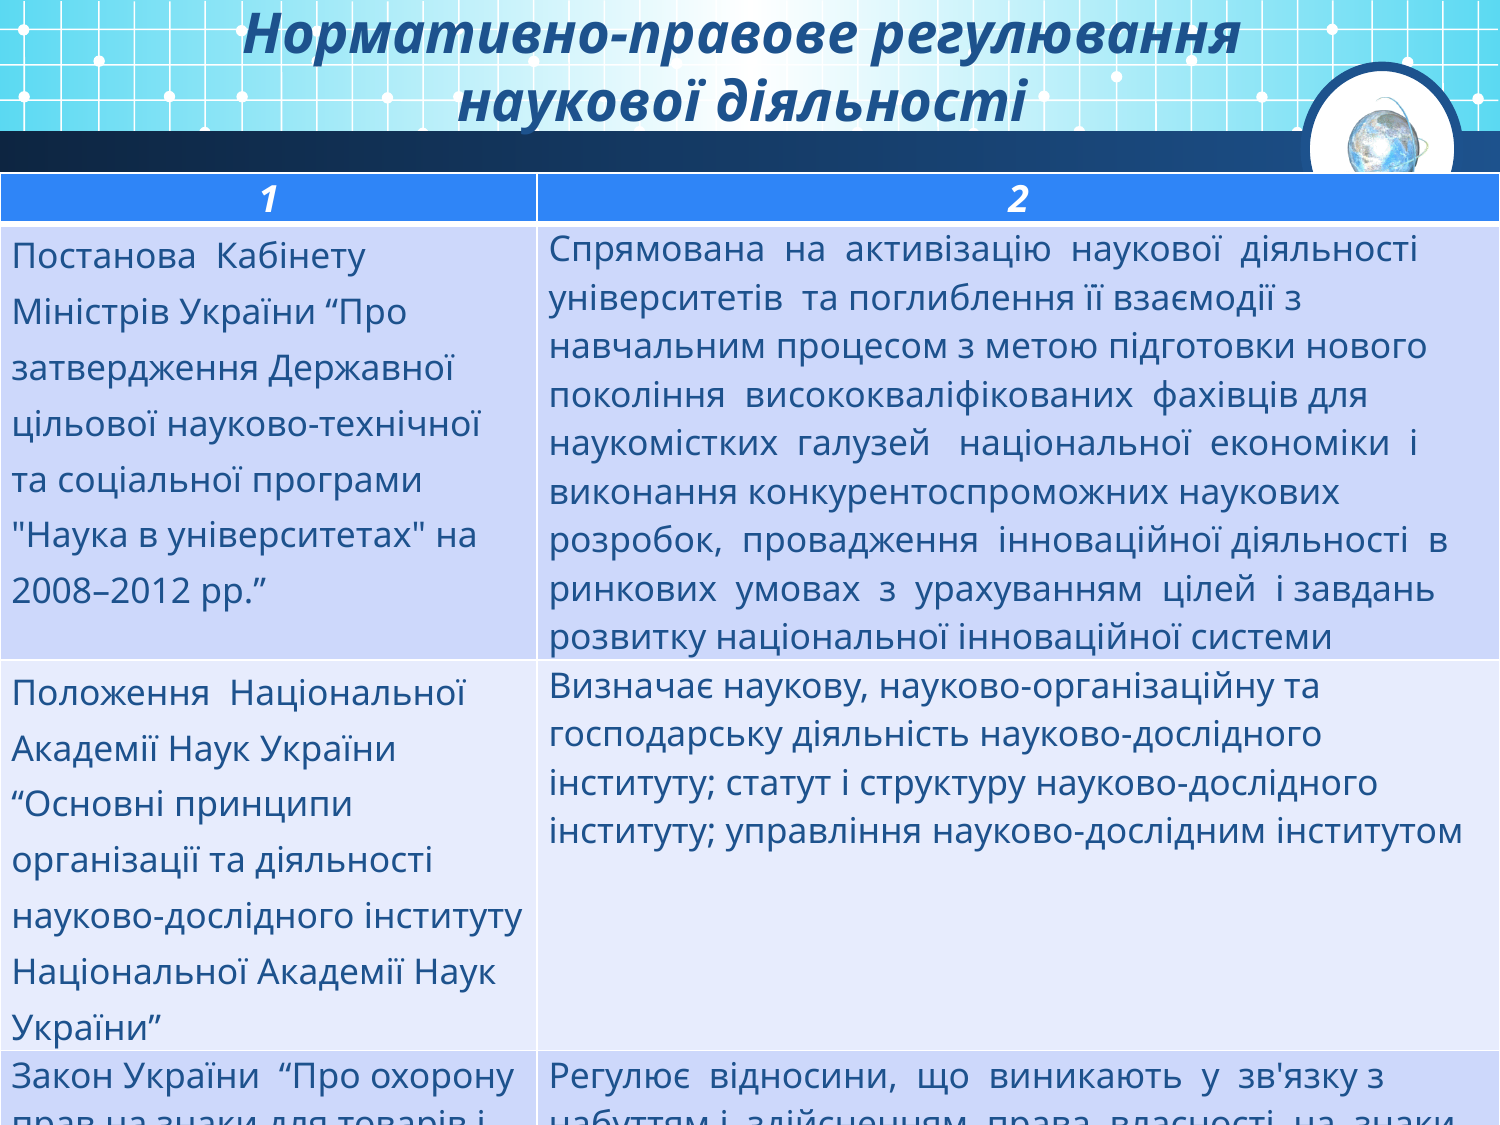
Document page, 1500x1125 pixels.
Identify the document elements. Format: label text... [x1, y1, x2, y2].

table_cell Постанова Кабінету Міністрів України “Про затвердження Державної цільової науково-технічної та соціальної програми "Наука в університетах" на 2008–2012 рр.” [1, 227, 536, 659]
table_cell Регулює відносини, що виникають у зв'язку з набуттям і здійсненням права власності на знаки для товарів і послуг в Україні [538, 1051, 1499, 1125]
picture [1310, 130, 1454, 172]
table_cell Спрямована на активізацію наукової діяльності університетів та поглиблення її взаємодії з навчальним процесом з метою підготовки нового покоління висококваліфікованих фахівців для наукомістких галузей національної економіки і виконання конкурентоспроможних наукових розробок, провадження інноваційної діяльності в ринкових умовах з урахуванням цілей і завдань розвитку національної інноваційної системи [538, 227, 1499, 659]
table_header 2 [538, 174, 1499, 221]
table_cell Визначає наукову, науково-організаційну та господарську діяльність науково-дослідного інституту; статут і структуру науково-дослідного інституту; управління науково-дослідним інститутом [538, 661, 1499, 1050]
table_header 1 [1, 174, 536, 221]
table_cell Закон України “Про охорону прав на знаки для товарів і послуг” [1, 1051, 536, 1125]
table_cell Положення Національної Академії Наук України “Основні принципи організації та діяльності науково-дослідного інституту Національної Академії Наук України” [1, 661, 536, 1050]
title Нормативно-правове регулювання наукової діяльності [0, 0, 1500, 130]
